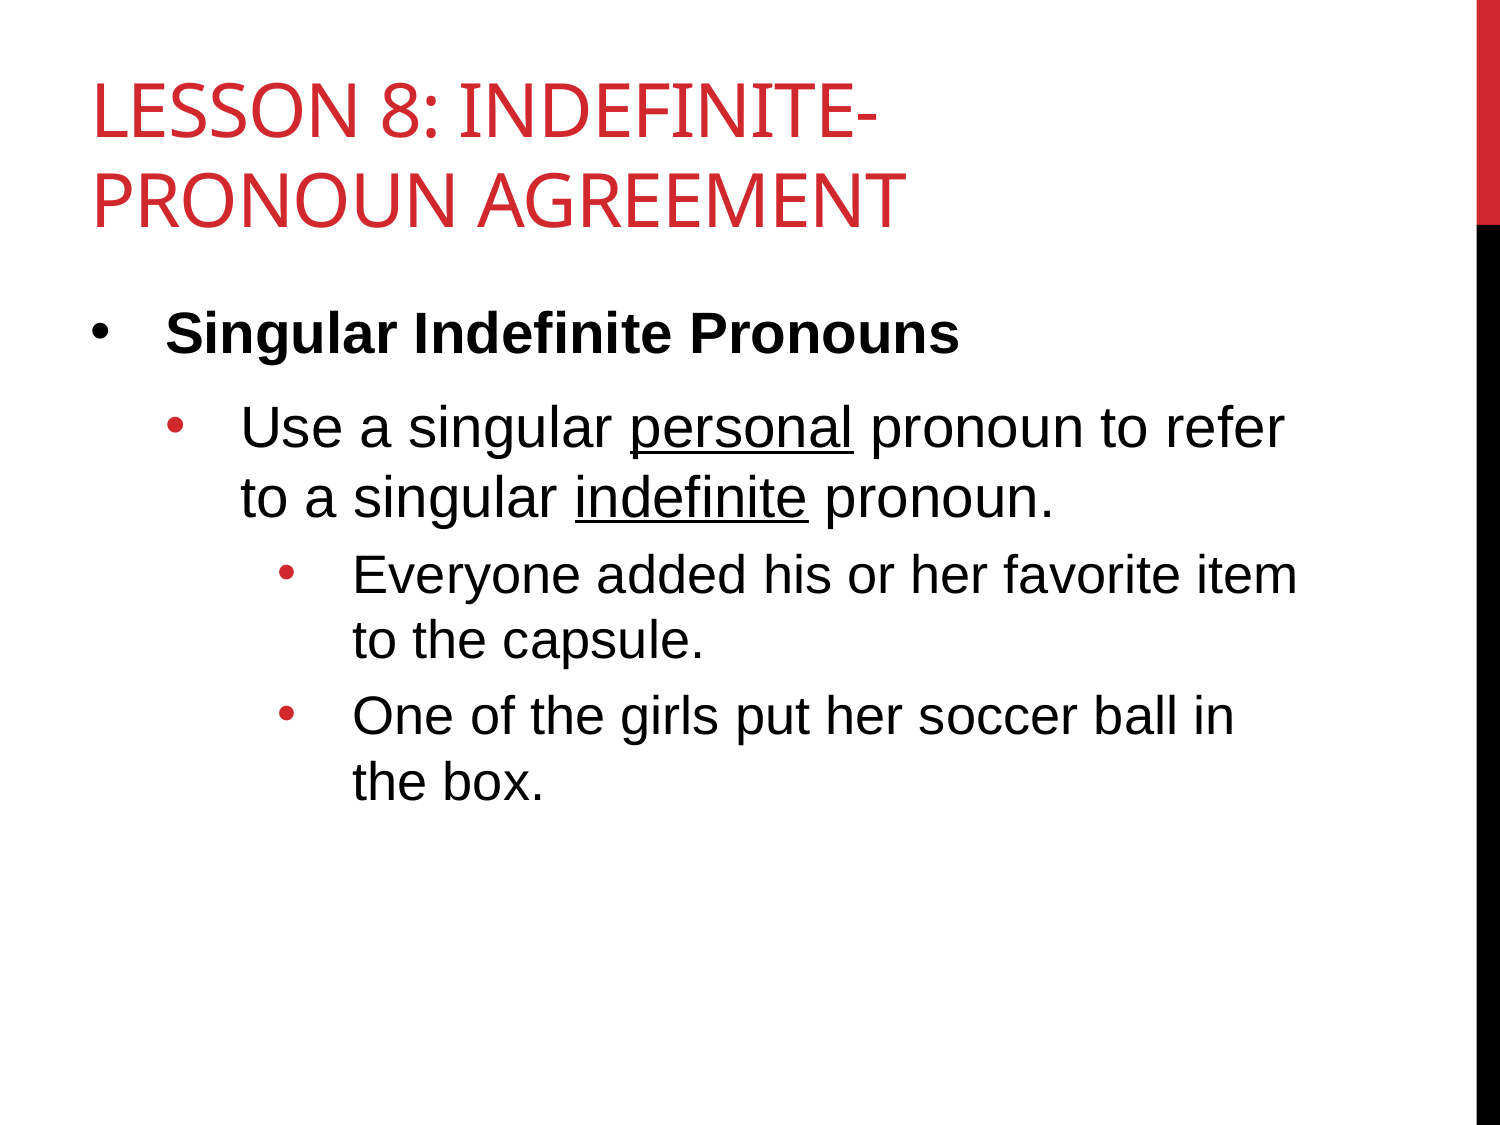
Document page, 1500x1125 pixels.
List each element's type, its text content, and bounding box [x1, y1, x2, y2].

title Lesson 8: Indefinite-Pronoun agreement [75, 25, 1025, 250]
list Singular Indefinite Pronouns Use a singular personal pronoun to refer to a singular indefinite pronoun. Everyone added his or her favorite item to the capsule. One of the girls put her soccer ball in the box. [75, 287, 1325, 1005]
